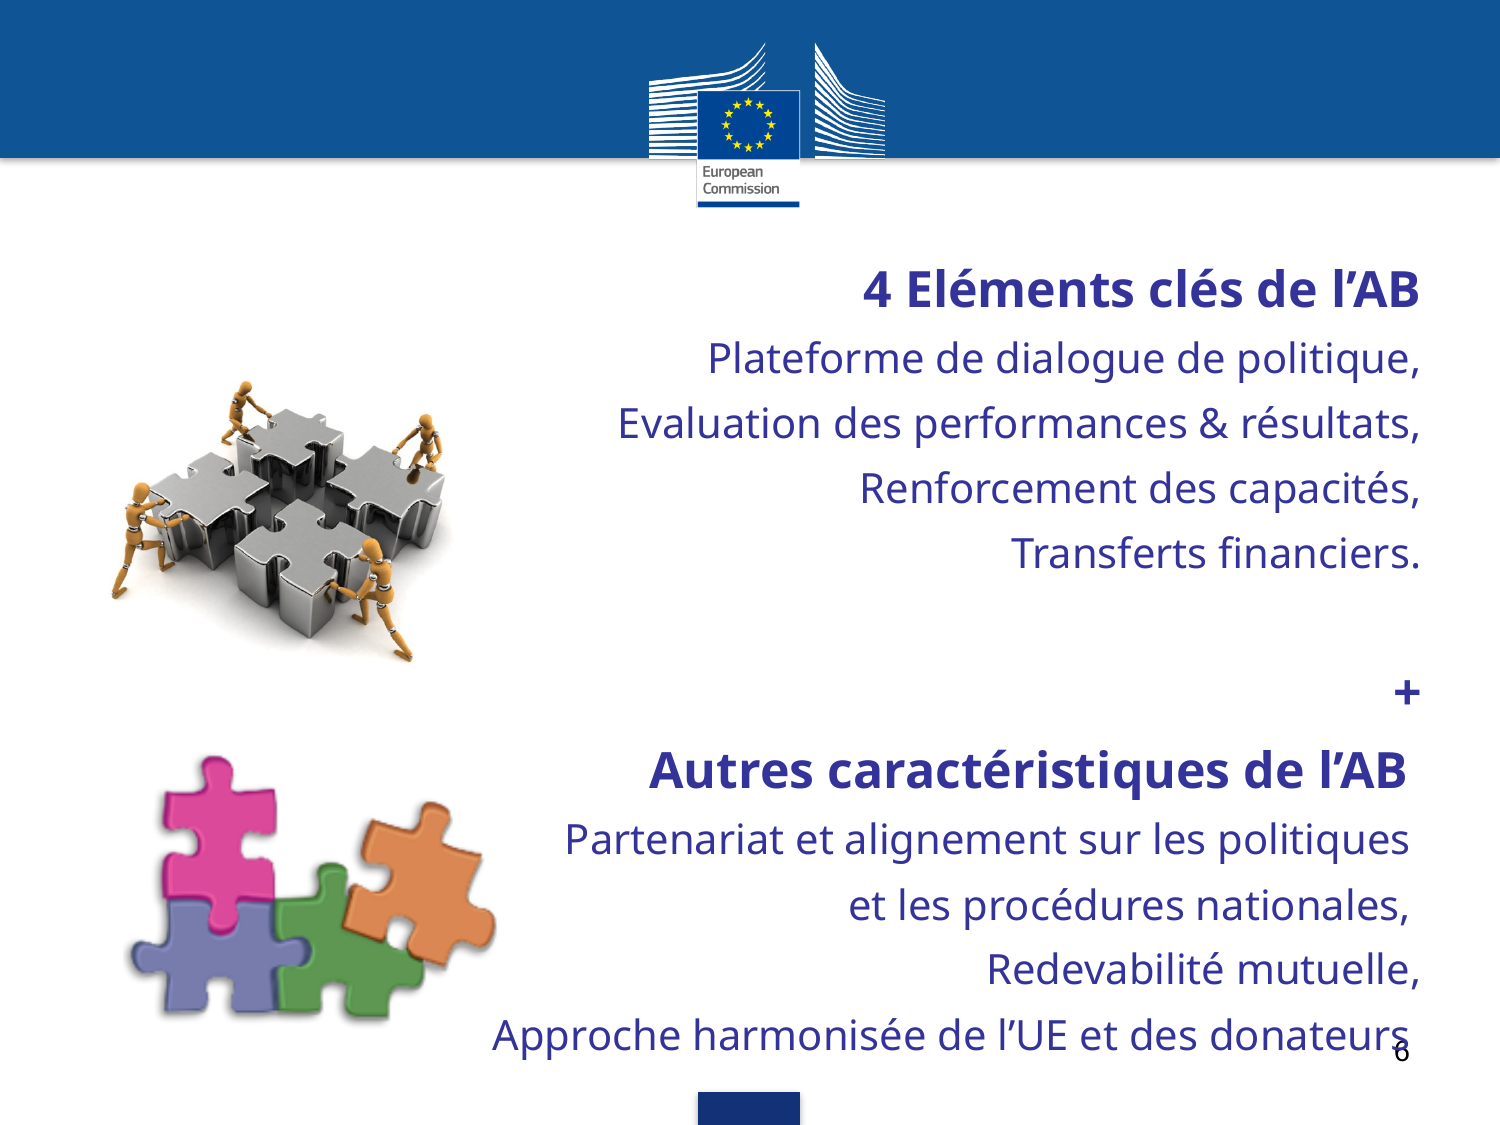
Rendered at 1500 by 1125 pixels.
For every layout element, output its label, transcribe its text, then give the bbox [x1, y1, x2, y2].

slide_number 6 [1074, 1024, 1426, 1103]
list 4 Eléments clés de l’AB Plateforme de dialogue de politique, Evaluation des performances & résultats, Renforcement des capacités, Transferts financiers. + Autres caractéristiques de l’AB Partenariat et alignement sur les politiques et les procédures nationales, Redevabilité mutuelle, Approche harmonisée de l’UE et des donateurs [64, 231, 1437, 1059]
picture [64, 326, 514, 1080]
picture [649, 42, 885, 208]
